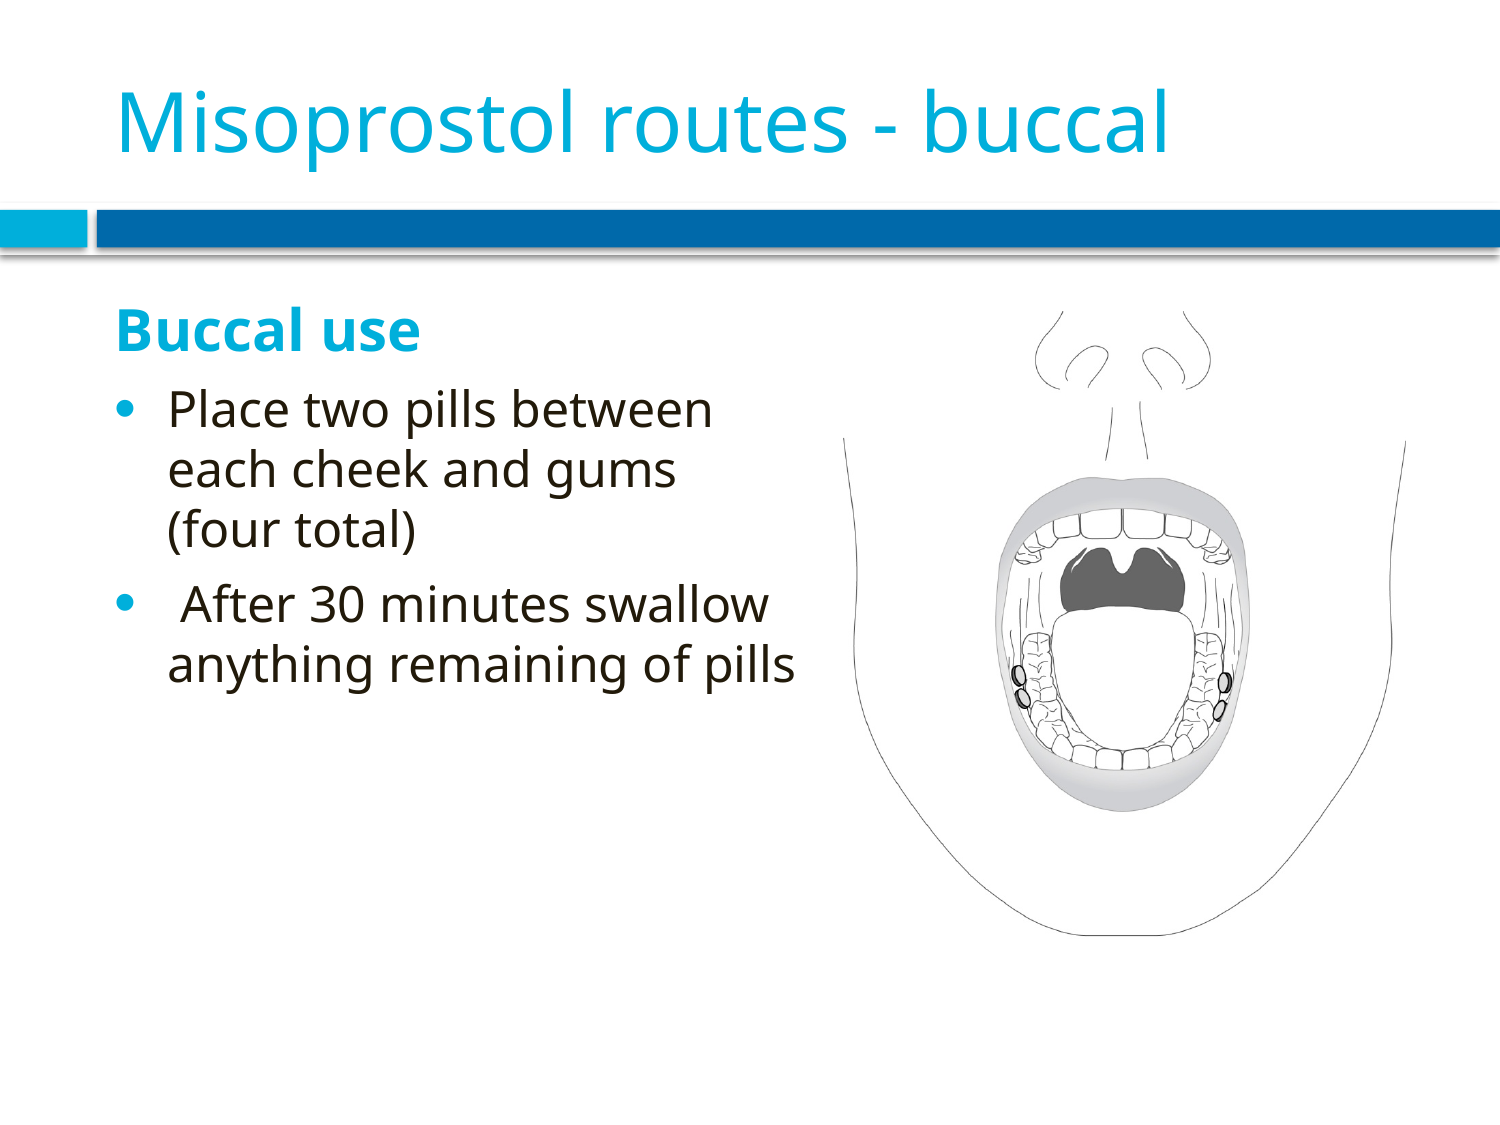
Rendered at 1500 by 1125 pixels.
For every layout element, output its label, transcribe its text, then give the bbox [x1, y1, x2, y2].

list Buccal use Place two pills between each cheek and gums (four total) After 30 minutes swallow anything remaining of pills [99, 285, 813, 1088]
title Misoprostol routes - buccal [99, 37, 1438, 200]
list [820, 311, 1407, 961]
